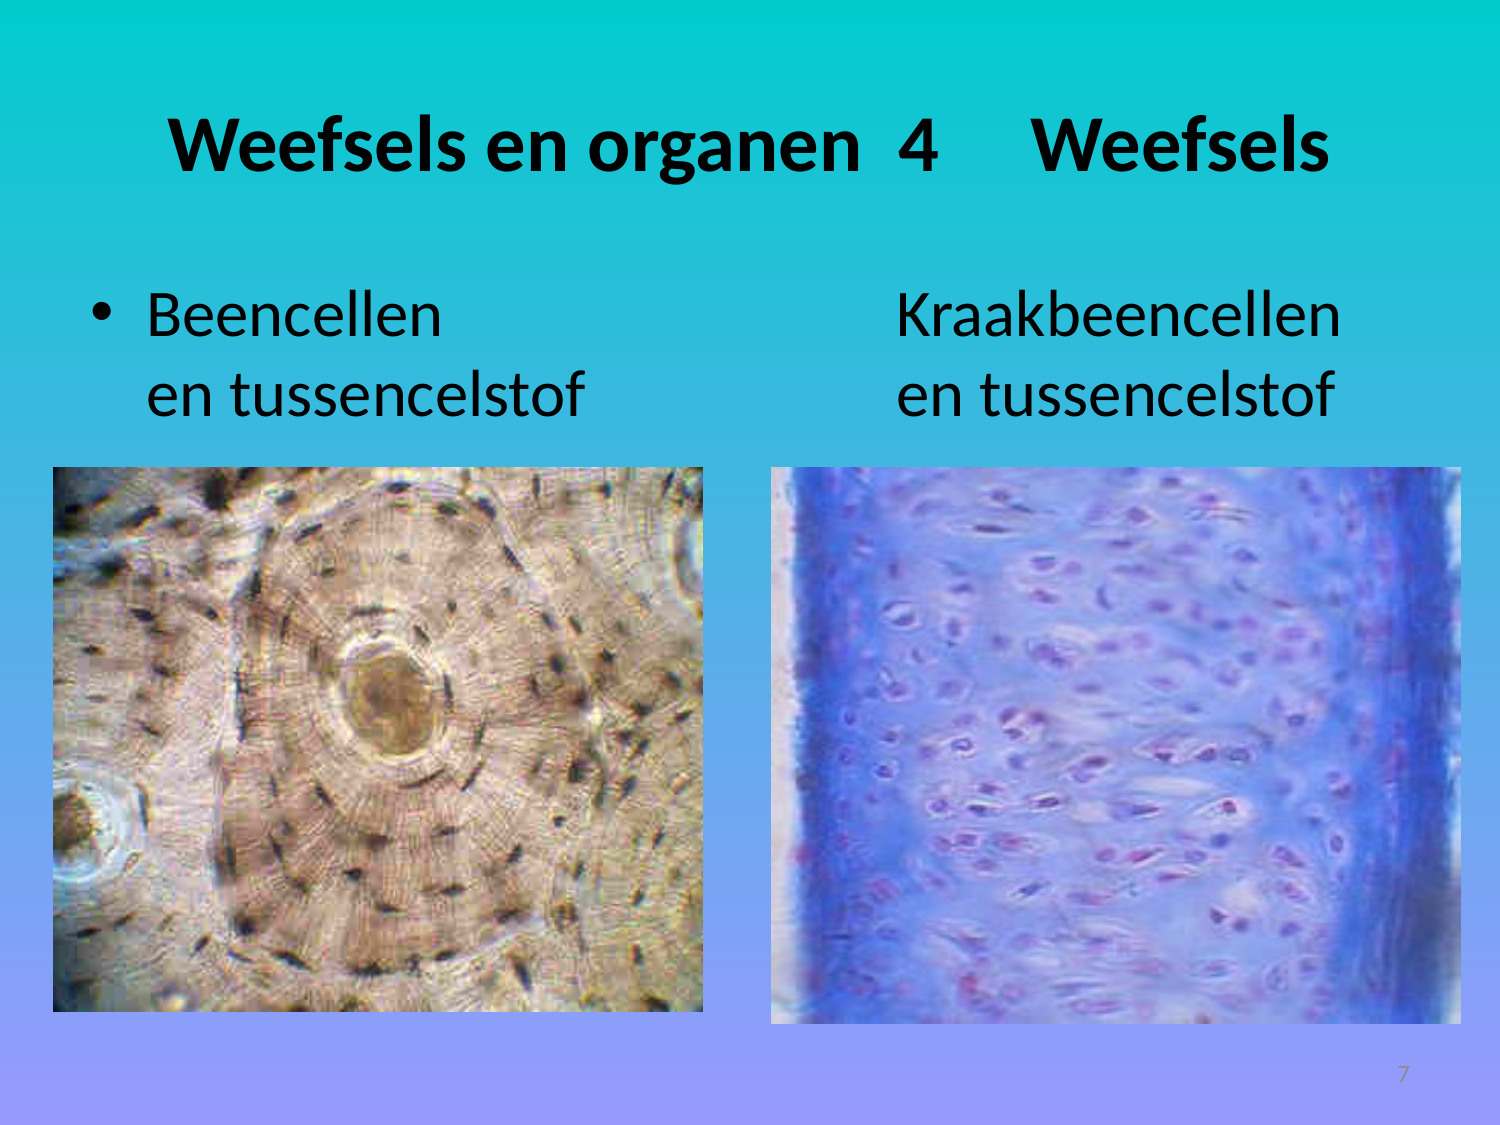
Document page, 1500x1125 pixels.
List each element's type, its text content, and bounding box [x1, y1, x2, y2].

title Weefsels en organen 4 Weefsels [75, 45, 1425, 233]
picture [52, 467, 704, 1012]
picture [771, 467, 1462, 1024]
slide_number 7 [1074, 1042, 1425, 1103]
list Beencellen Kraakbeencellen en tussencelstof en tussencelstof [75, 262, 1425, 1005]
